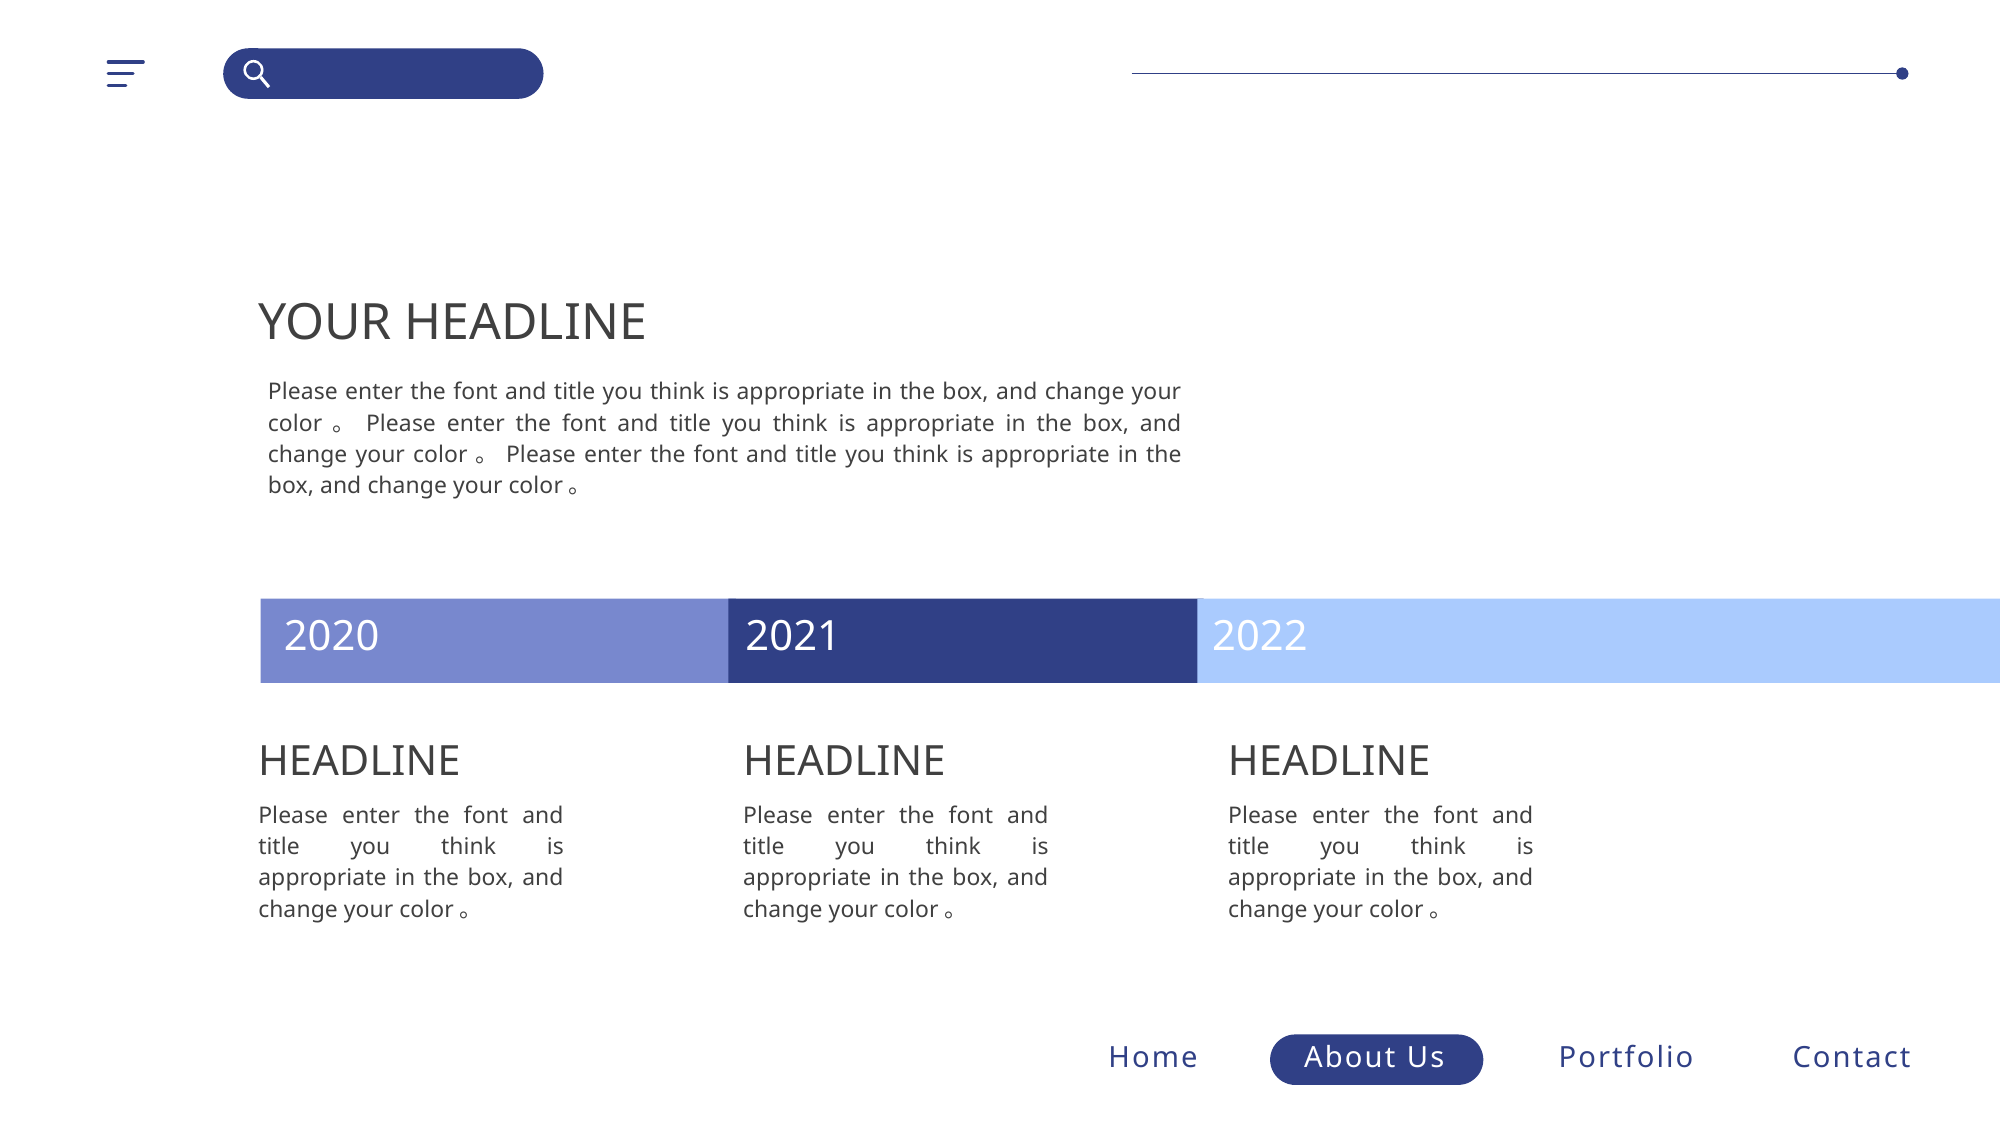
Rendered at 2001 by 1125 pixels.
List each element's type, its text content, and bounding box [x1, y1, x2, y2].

text_box HEADLINE [728, 726, 1060, 792]
text_box Contact [1777, 1030, 1936, 1081]
text_box Please enter the font and title you think is appropriate in the box, and change your color。Please enter the font and title you think is appropriate in the box, and change your color。Please enter the font and title you think is appropriate in the box, and change your color。 [253, 365, 1198, 568]
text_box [108, 48, 544, 99]
text_box Please enter the font and title you think is appropriate in the box, and change your color。 [1213, 789, 1549, 929]
text_box YOUR HEADLINE [243, 282, 719, 357]
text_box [1270, 1030, 1484, 1085]
text_box Portfolio [1543, 1030, 1709, 1081]
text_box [260, 598, 2000, 684]
text_box Home [1093, 1030, 1213, 1081]
text_box HEADLINE [1213, 726, 1545, 792]
text_box HEADLINE [243, 726, 575, 792]
text_box Please enter the font and title you think is appropriate in the box, and change your color。 [243, 789, 579, 929]
text_box Please enter the font and title you think is appropriate in the box, and change your color。 [728, 789, 1064, 929]
